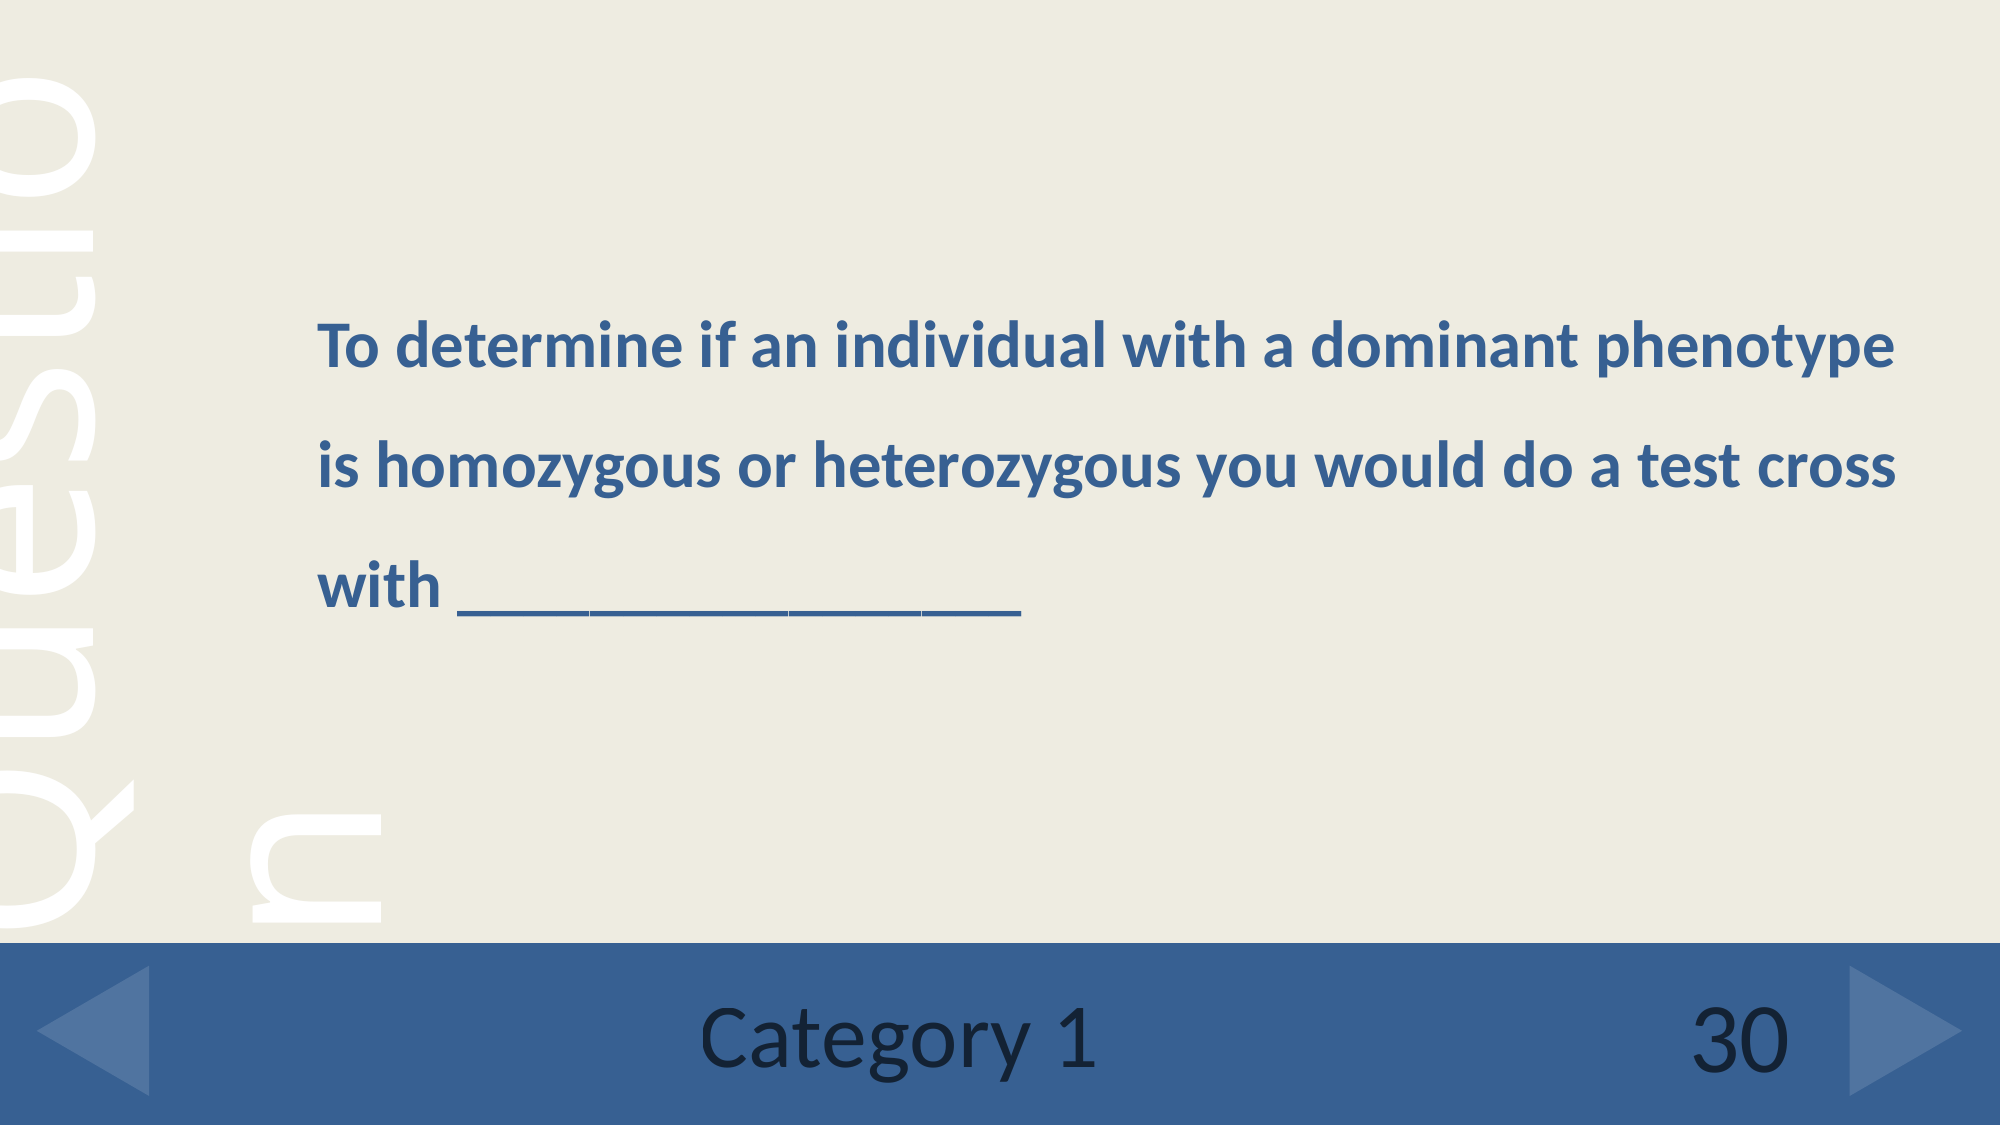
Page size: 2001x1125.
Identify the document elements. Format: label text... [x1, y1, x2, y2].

list To determine if an individual with a dominant phenotype is homozygous or heterozygous you would do a test cross with _________________ [302, 111, 1935, 850]
title Category 1 [0, 937, 1800, 1125]
list 30 [1800, 967, 1806, 1097]
